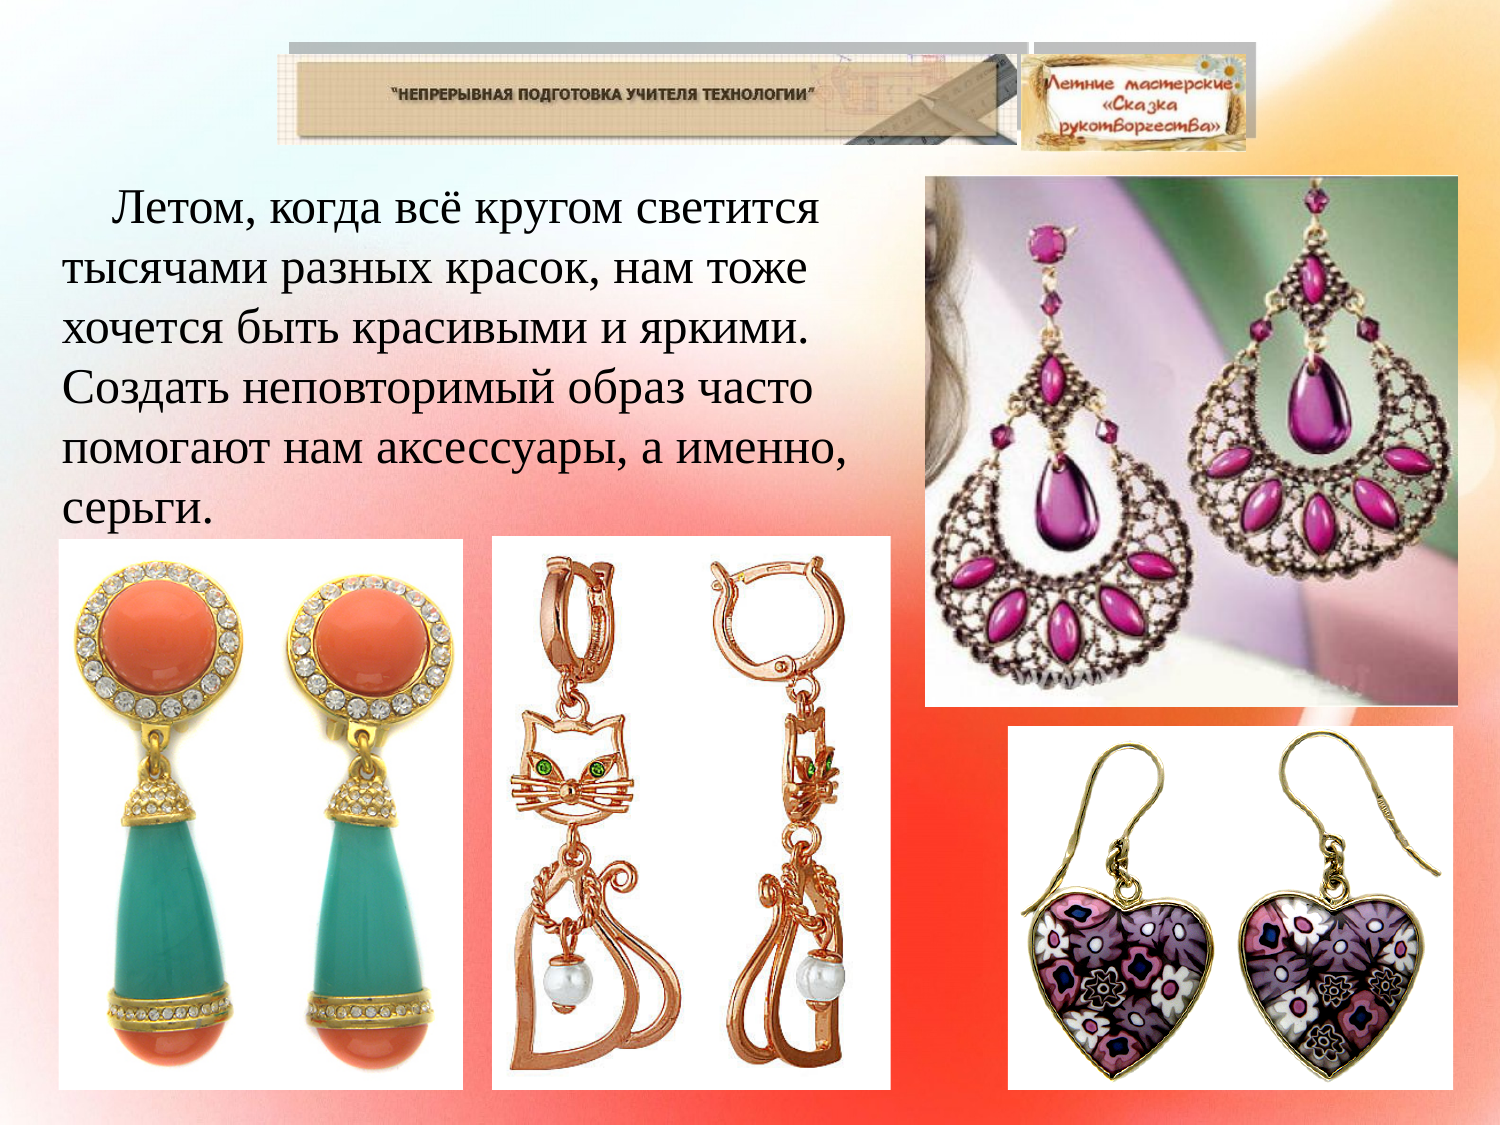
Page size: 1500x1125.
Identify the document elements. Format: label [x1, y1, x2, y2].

picture [0, 0, 1500, 1125]
text_box [277, 54, 1246, 153]
